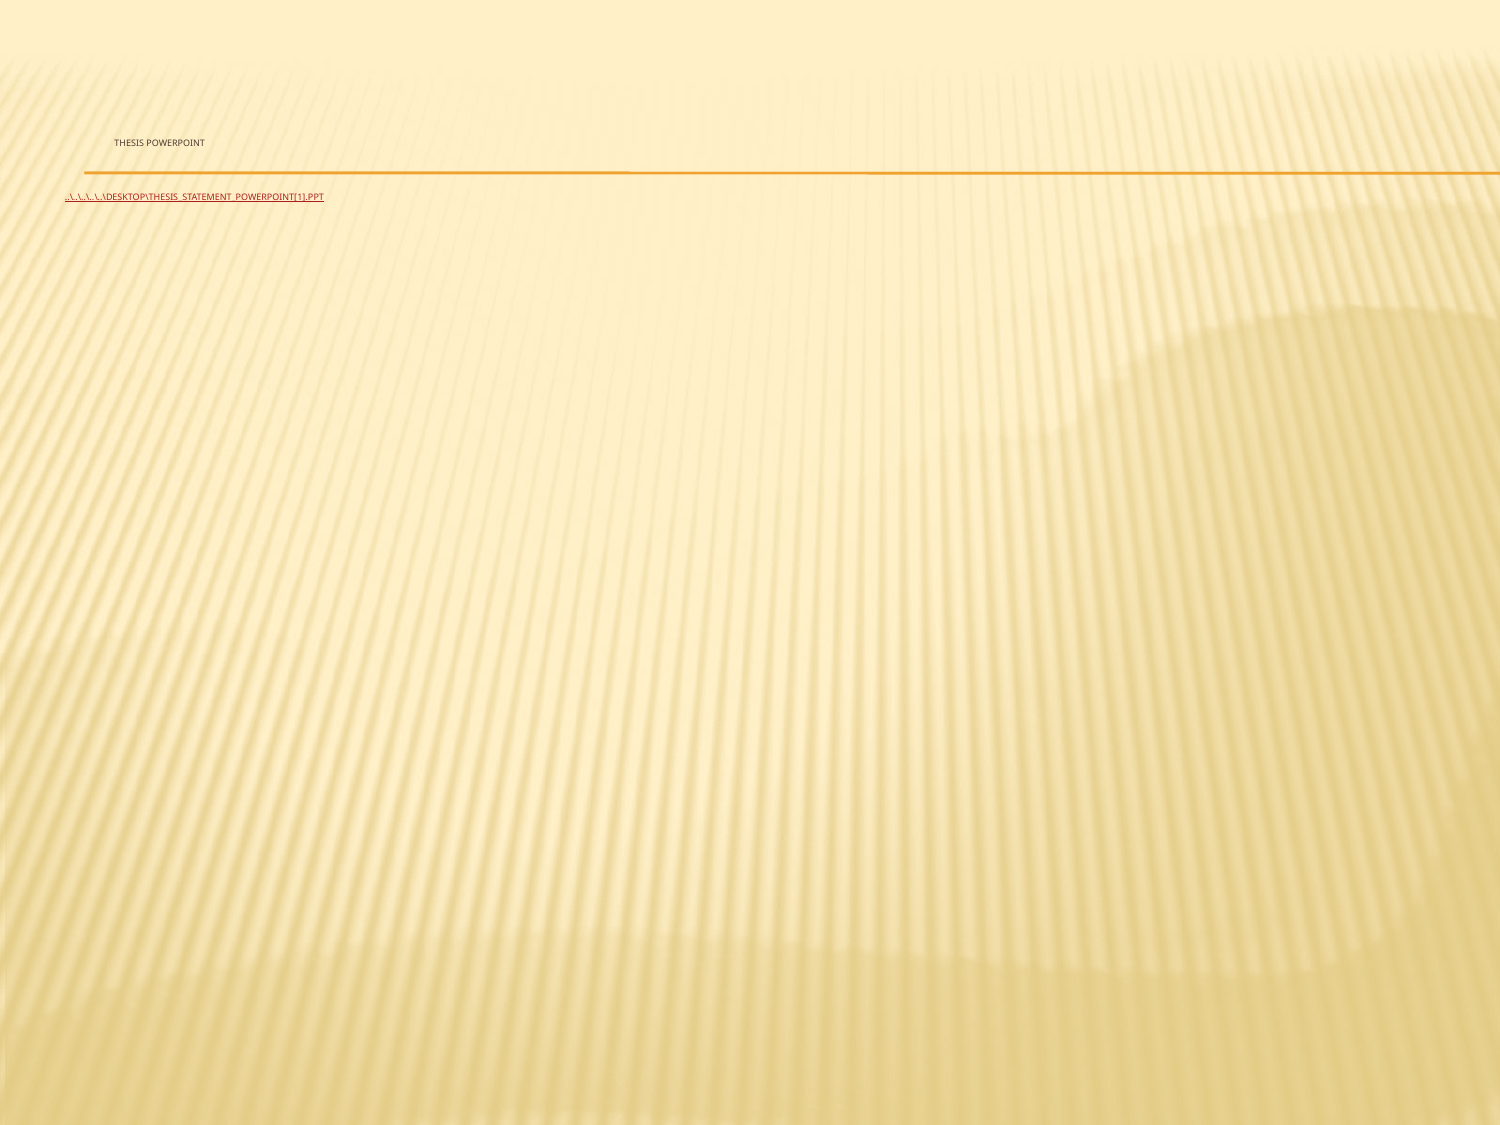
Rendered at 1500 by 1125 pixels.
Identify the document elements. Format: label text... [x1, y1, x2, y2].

title Thesis PowerPoint ..\..\..\..\..\Desktop\thesis_statement_powerpoint[1].ppt [50, 75, 1475, 213]
